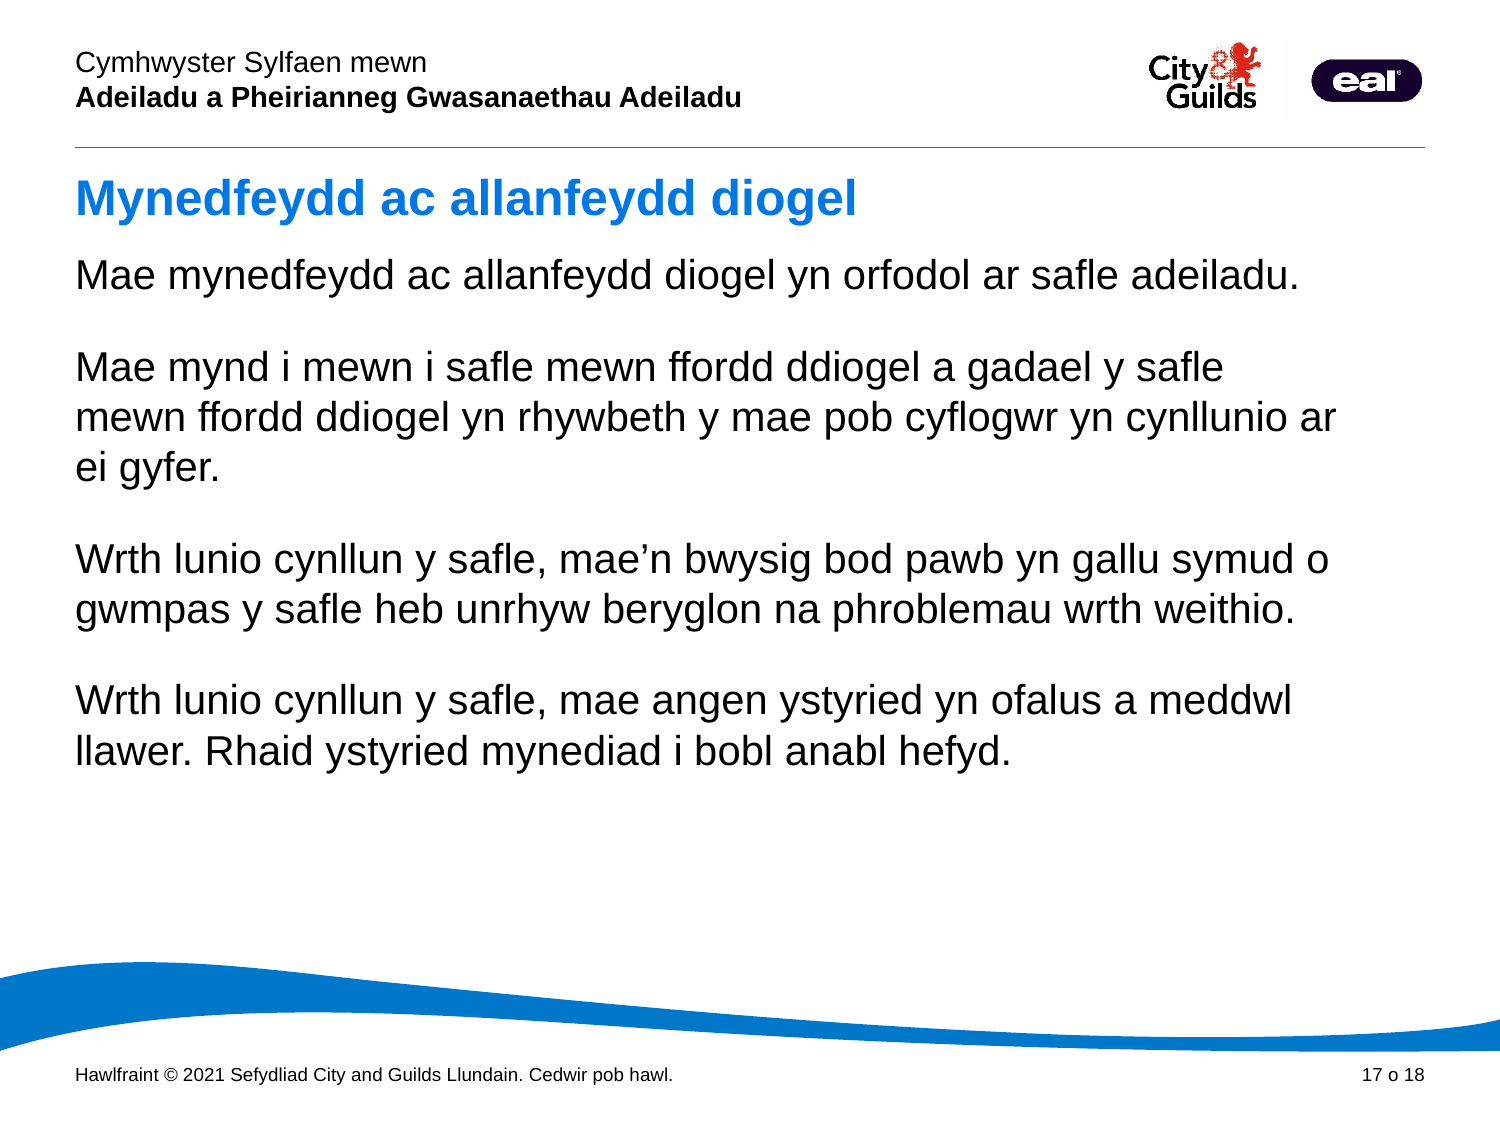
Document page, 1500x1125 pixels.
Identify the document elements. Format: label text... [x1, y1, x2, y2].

title Mynedfeydd ac allanfeydd diogel [74, 165, 1424, 229]
list Mae mynedfeydd ac allanfeydd diogel yn orfodol ar safle adeiladu. Mae mynd i mewn i safle mewn ffordd ddiogel a gadael y safle mewn ffordd ddiogel yn rhywbeth y mae pob cyflogwr yn cynllunio ar ei gyfer. Wrth lunio cynllun y safle, mae’n bwysig bod pawb yn gallu symud o gwmpas y safle heb unrhyw beryglon na phroblemau wrth weithio. Wrth lunio cynllun y safle, mae angen ystyried yn ofalus a meddwl llawer. Rhaid ystyried mynediad i bobl anabl hefyd. [74, 247, 1341, 946]
picture [1149, 38, 1422, 121]
